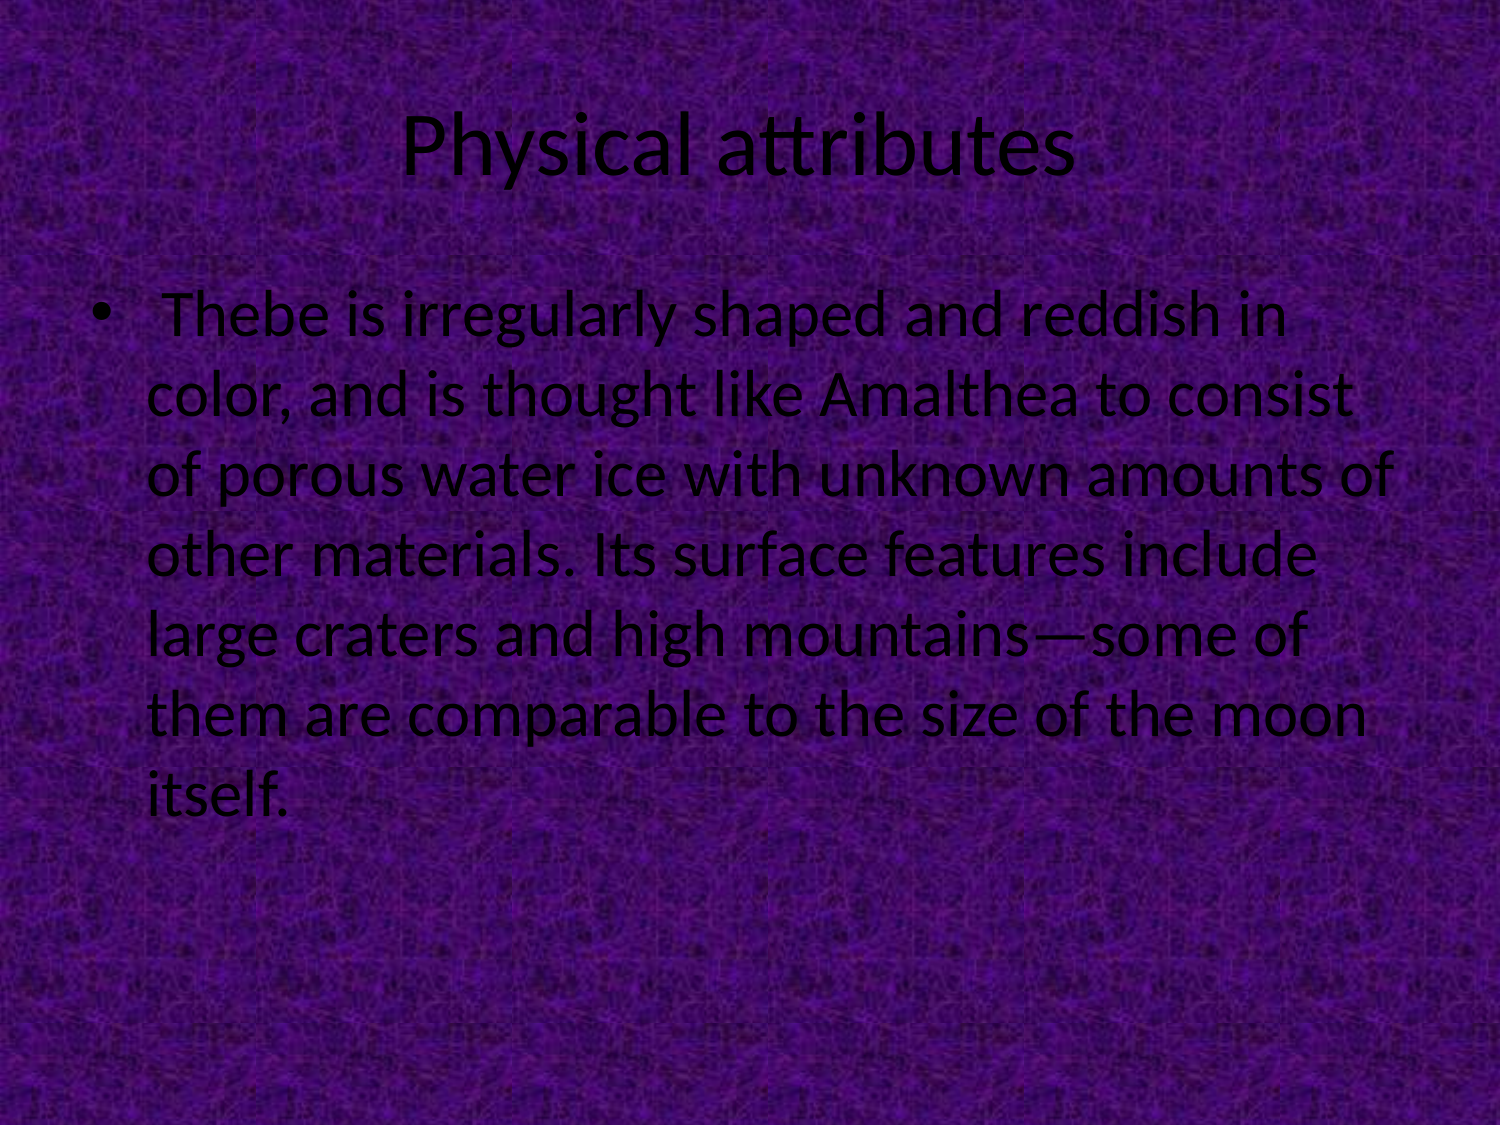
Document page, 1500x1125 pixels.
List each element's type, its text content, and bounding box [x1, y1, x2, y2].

list Thebe is irregularly shaped and reddish in color, and is thought like Amalthea to consist of porous water ice with unknown amounts of other materials. Its surface features include large craters and high mountains—some of them are comparable to the size of the moon itself. [75, 262, 1425, 1005]
picture [0, 0, 1500, 1125]
title Physical attributes [75, 45, 1425, 233]
